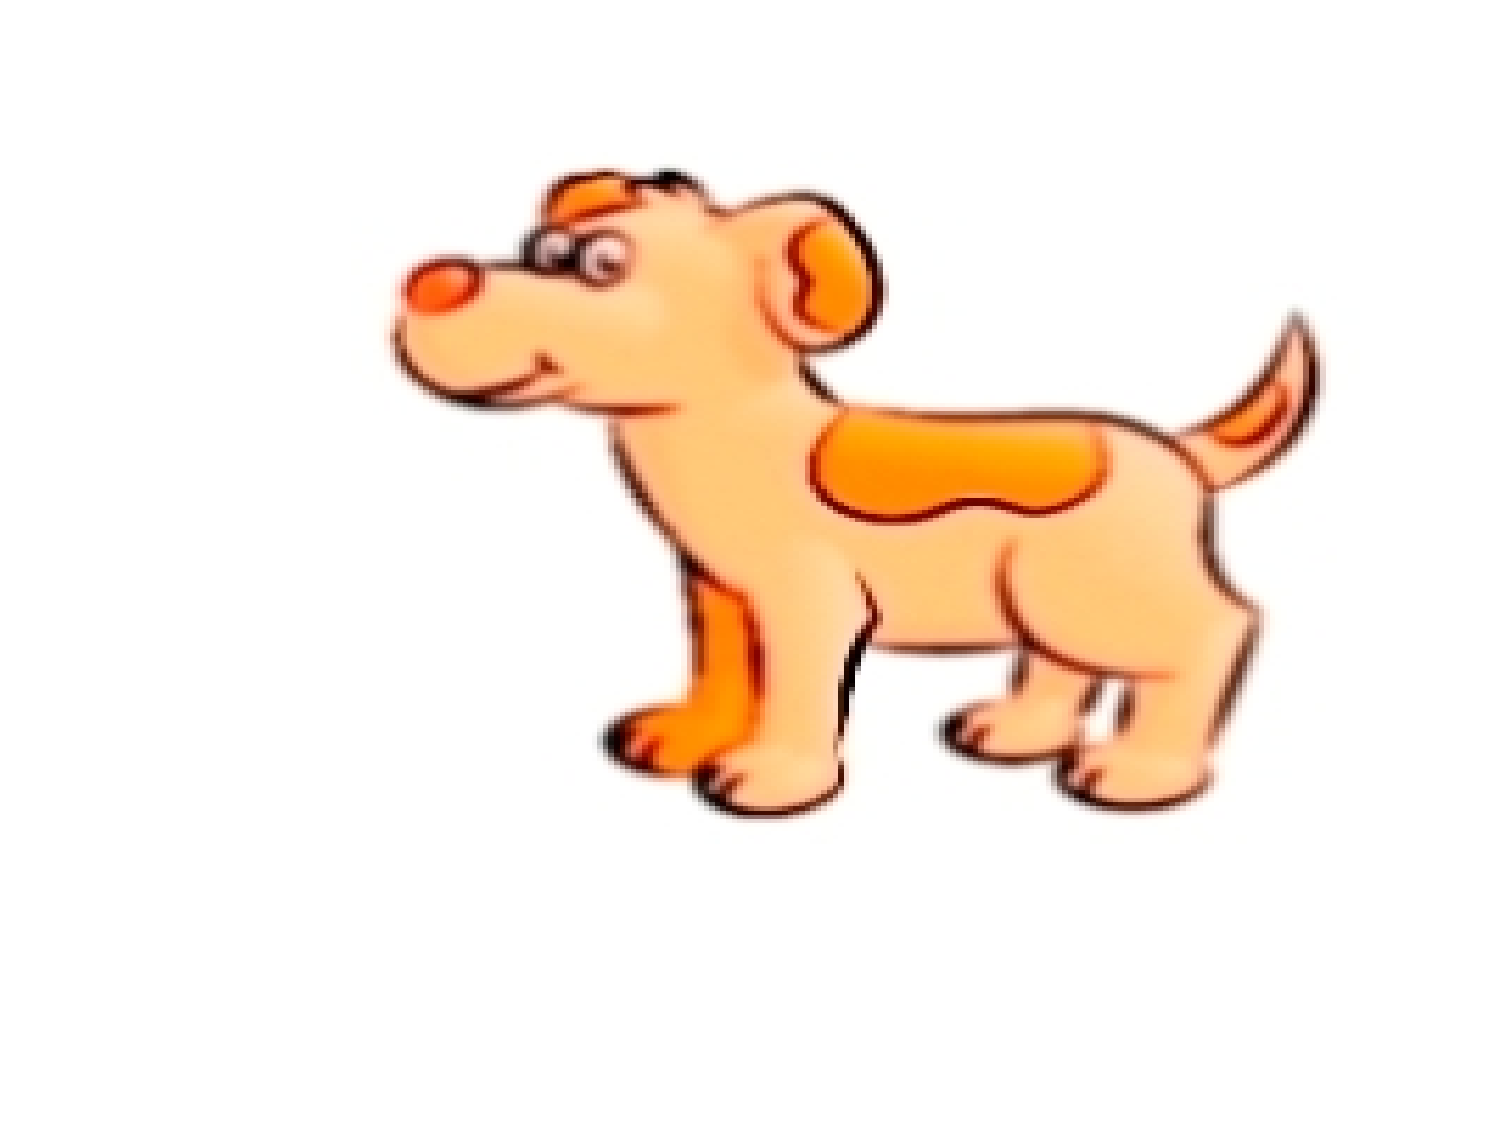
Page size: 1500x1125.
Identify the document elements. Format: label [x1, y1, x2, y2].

picture [351, 152, 1360, 844]
